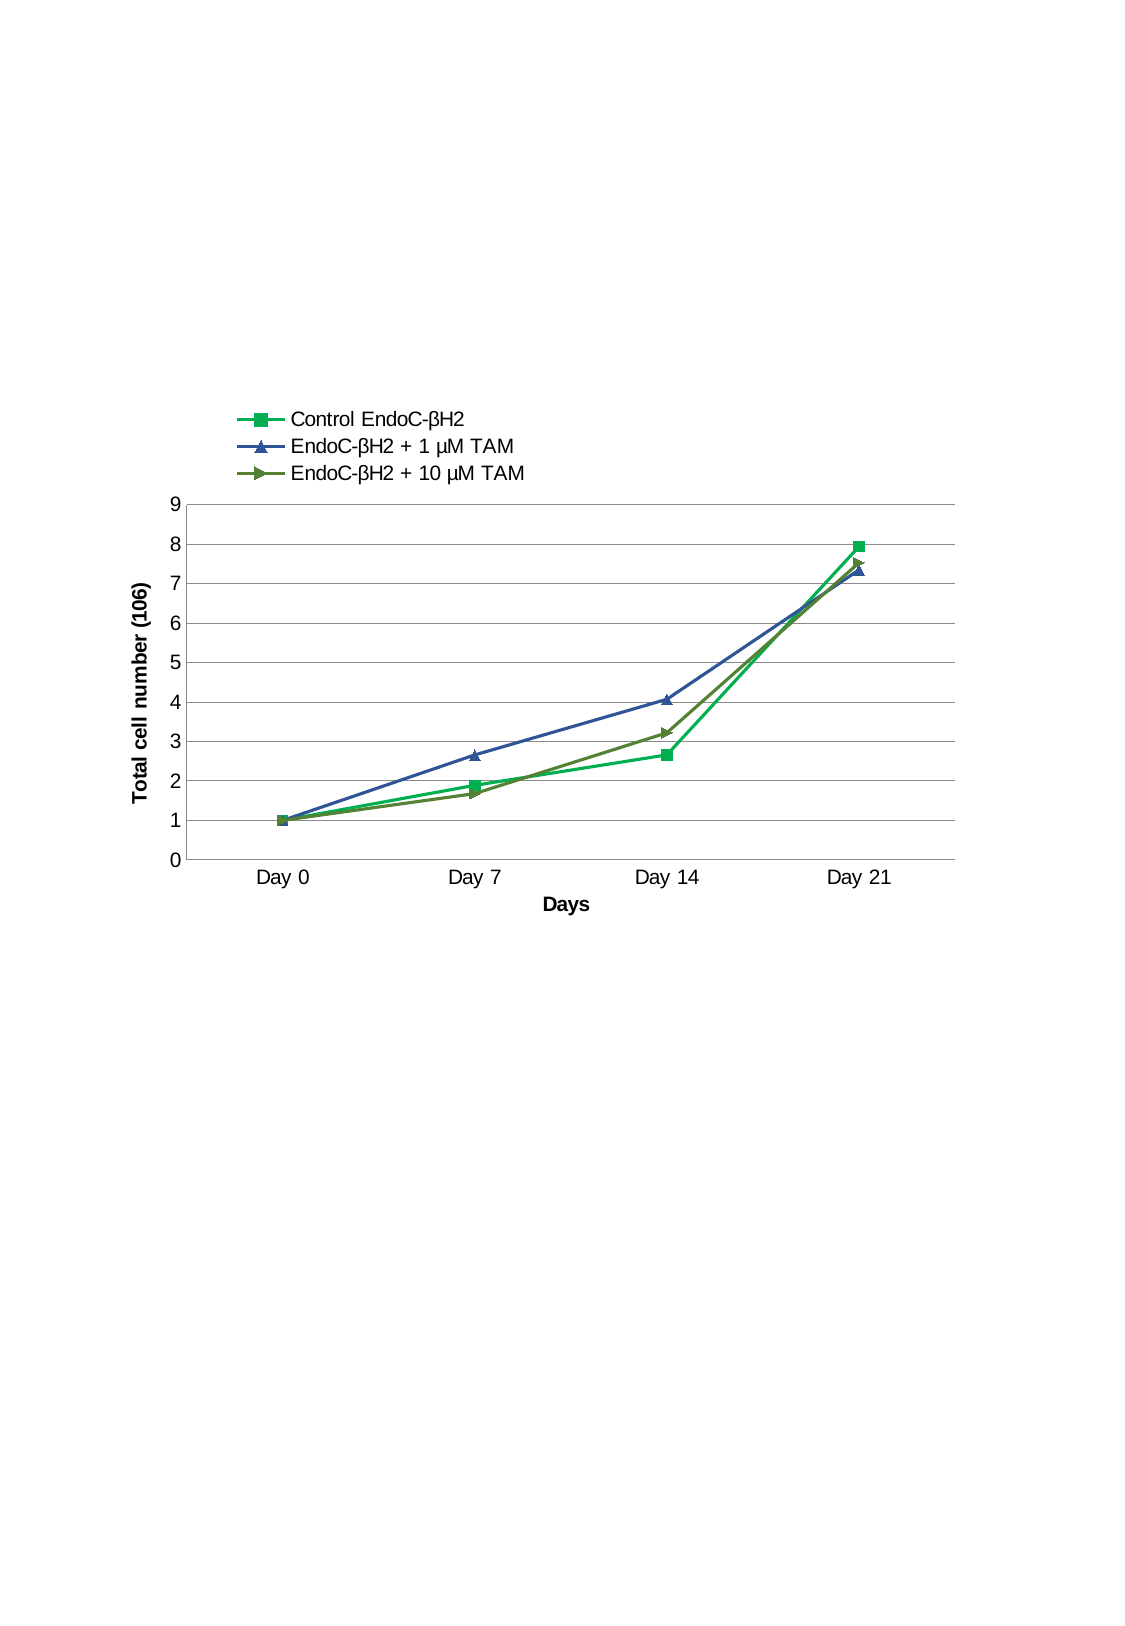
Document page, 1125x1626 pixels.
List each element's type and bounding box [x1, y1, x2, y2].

chart [76, 383, 965, 926]
